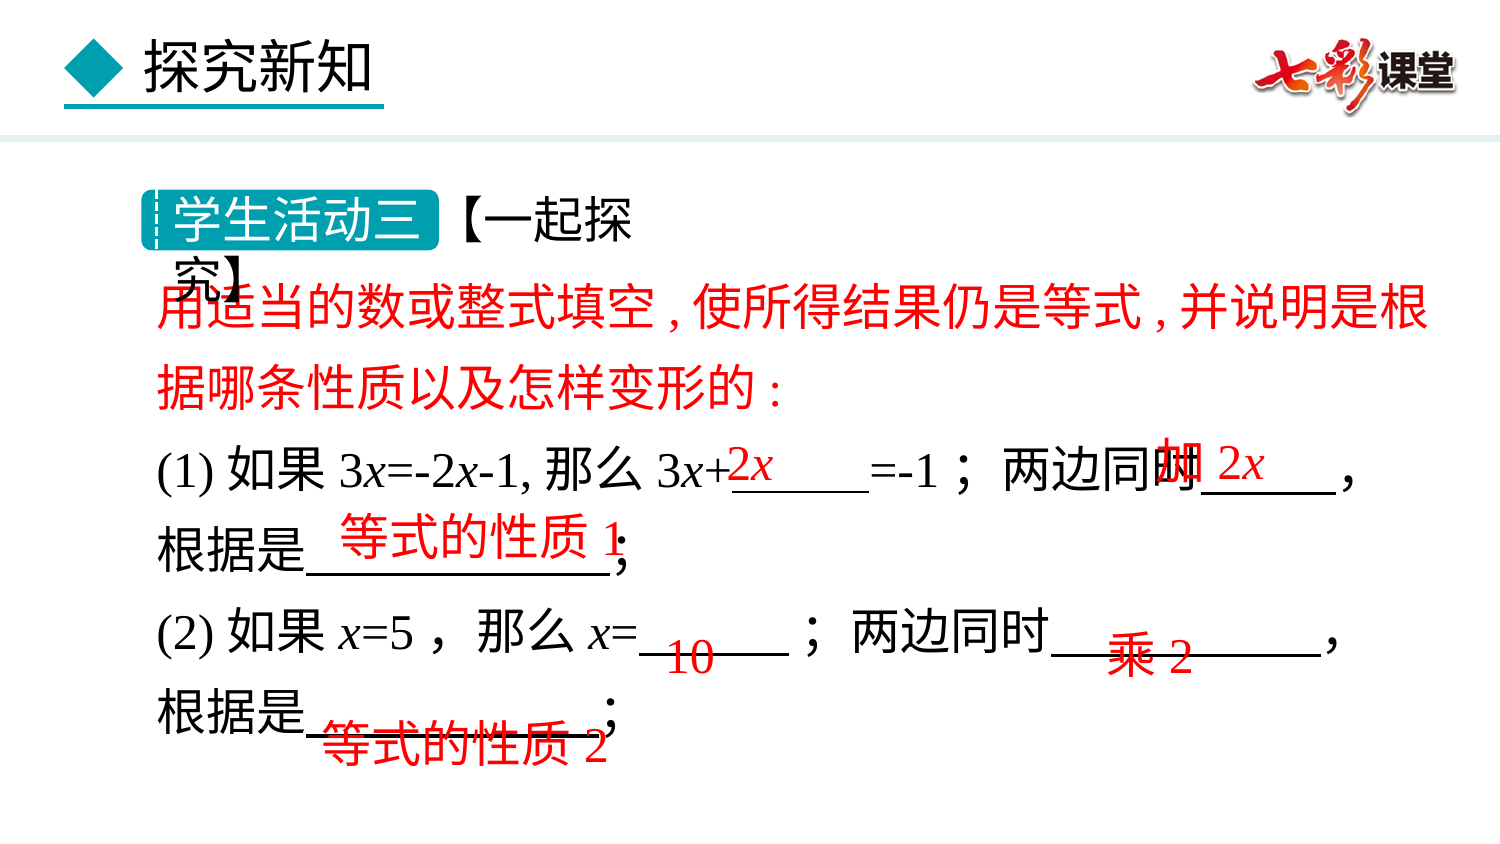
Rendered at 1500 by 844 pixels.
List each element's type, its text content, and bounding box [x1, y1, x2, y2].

picture [1249, 32, 1461, 118]
text_box 2x [711, 422, 802, 498]
text_box 乘2 [1091, 616, 1221, 692]
text_box 加2x [1140, 422, 1293, 497]
text_box 10 [650, 616, 743, 692]
text_box 等式的性质1 [324, 497, 654, 573]
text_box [141, 180, 744, 257]
text_box 等式的性质2 [307, 704, 637, 780]
